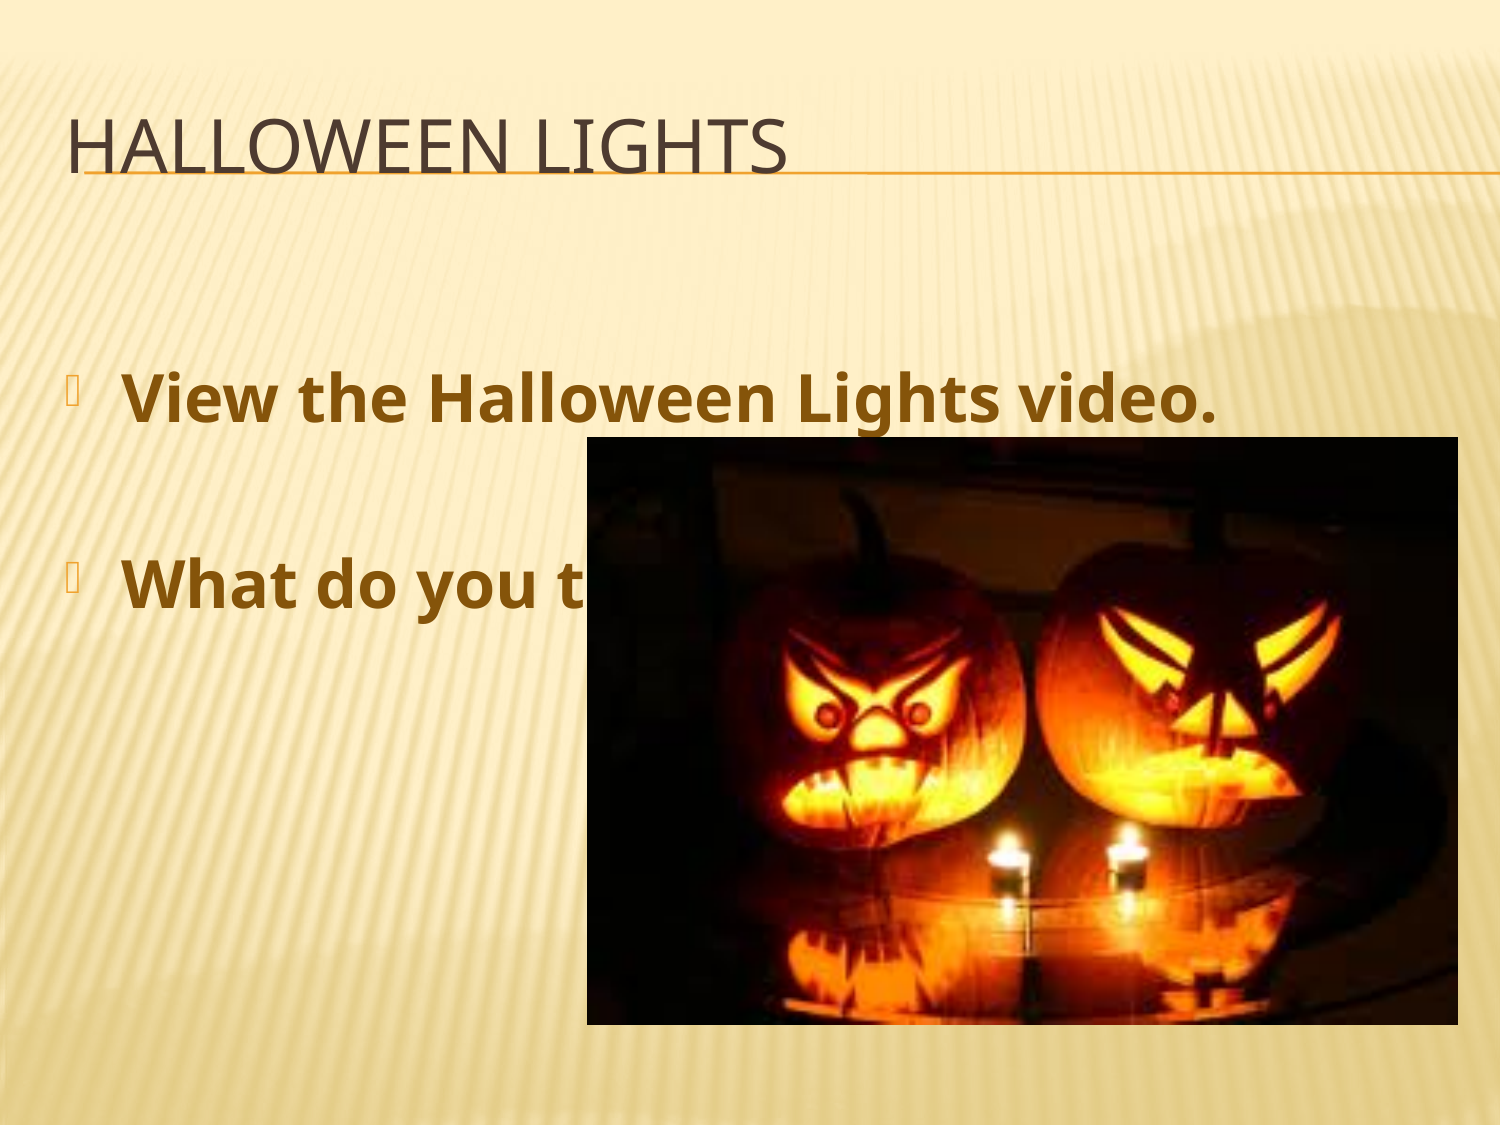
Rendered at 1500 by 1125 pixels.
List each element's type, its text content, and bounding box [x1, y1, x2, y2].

list View the Halloween Lights video. What do you think? [50, 254, 1475, 998]
title Halloween Lights [50, 75, 1475, 213]
picture [587, 437, 1458, 1026]
